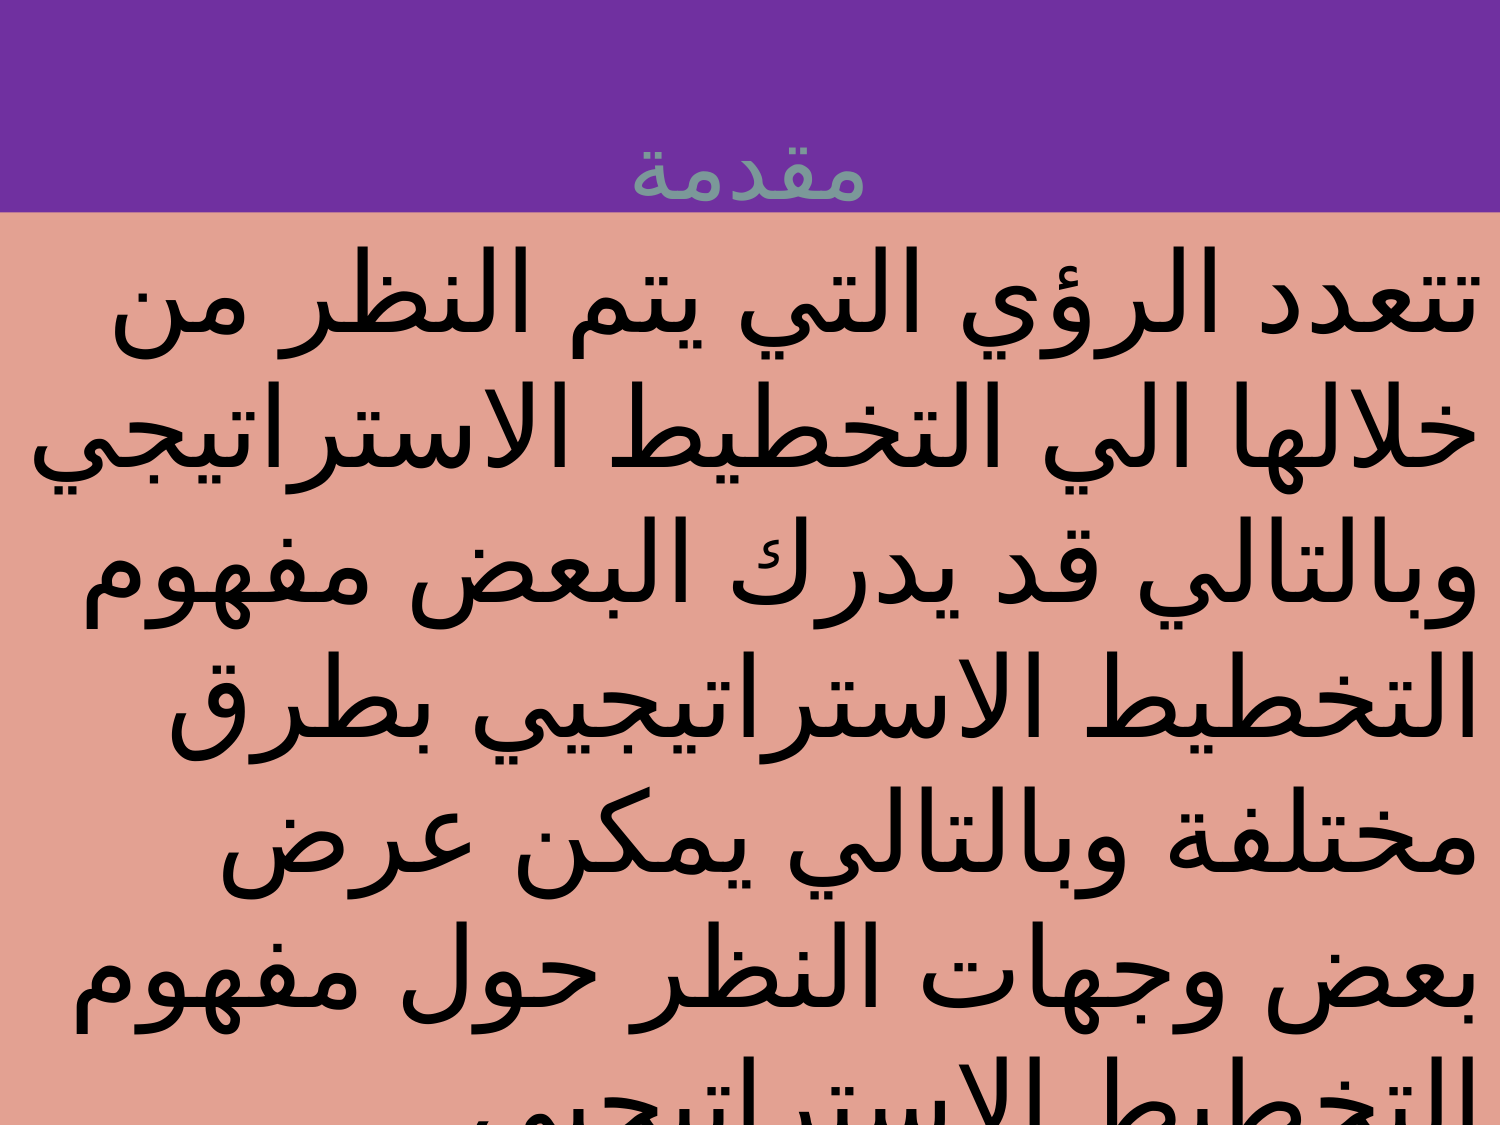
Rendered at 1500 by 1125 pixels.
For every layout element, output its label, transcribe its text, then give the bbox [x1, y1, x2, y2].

title مقدمة [0, 0, 1500, 212]
list تتعدد الرؤي التي يتم النظر من خلالها الي التخطيط الاستراتيجي وبالتالي قد يدرك البعض مفهوم التخطيط الاستراتيجيي بطرق مختلفة وبالتالي يمكن عرض بعض وجهات النظر حول مفهوم التخطيط الاستراتيجيي [0, 212, 1500, 1125]
